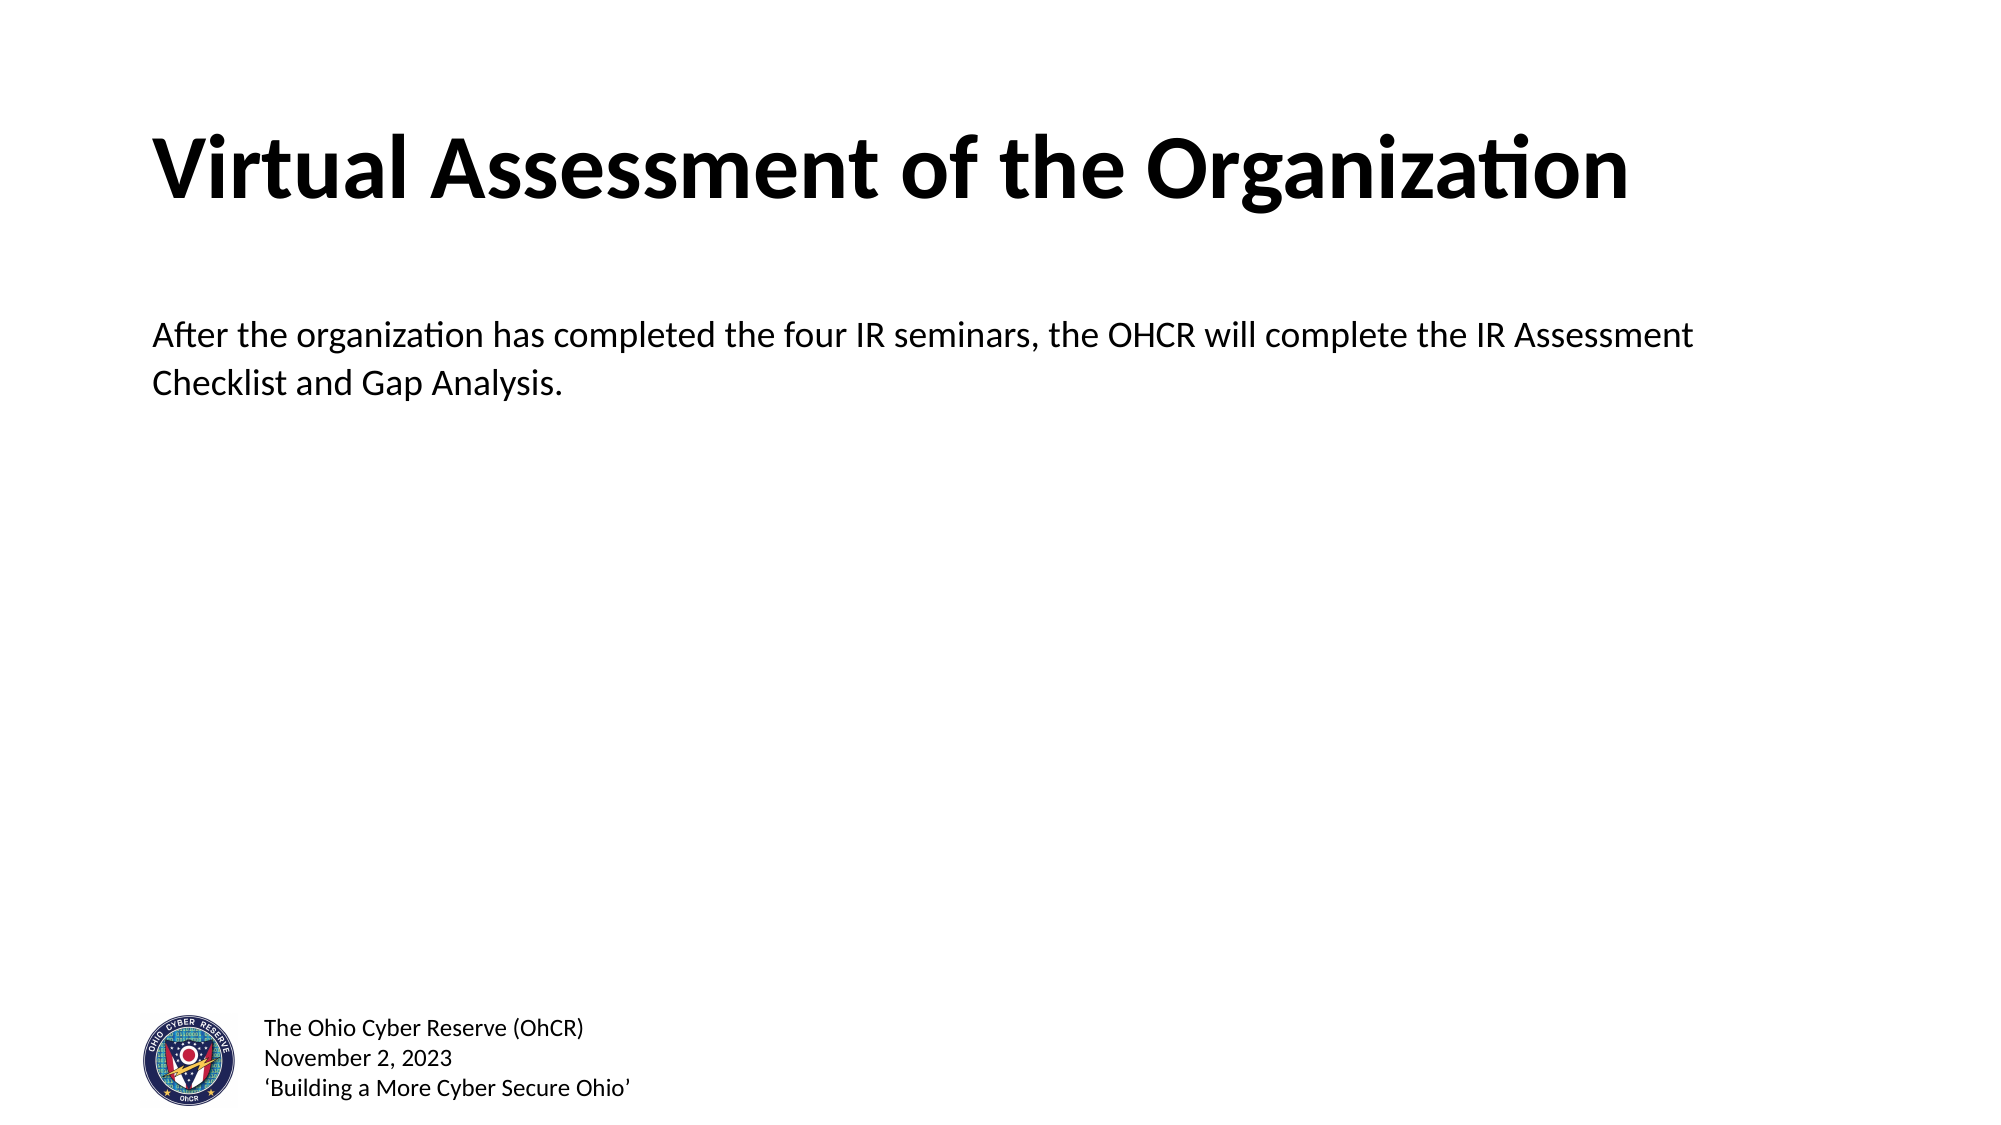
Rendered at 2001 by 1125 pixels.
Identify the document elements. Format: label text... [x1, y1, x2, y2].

picture [140, 1013, 238, 1108]
list After the organization has completed the four IR seminars, the OHCR will complete the IR Assessment Checklist and Gap Analysis. [137, 299, 1827, 993]
title Virtual Assessment of the Organization [137, 59, 1863, 278]
text_box The Ohio Cyber Reserve (OhCR) November 2, 2023 ‘Building a More Cyber Secure Ohio’ [249, 1004, 647, 1109]
